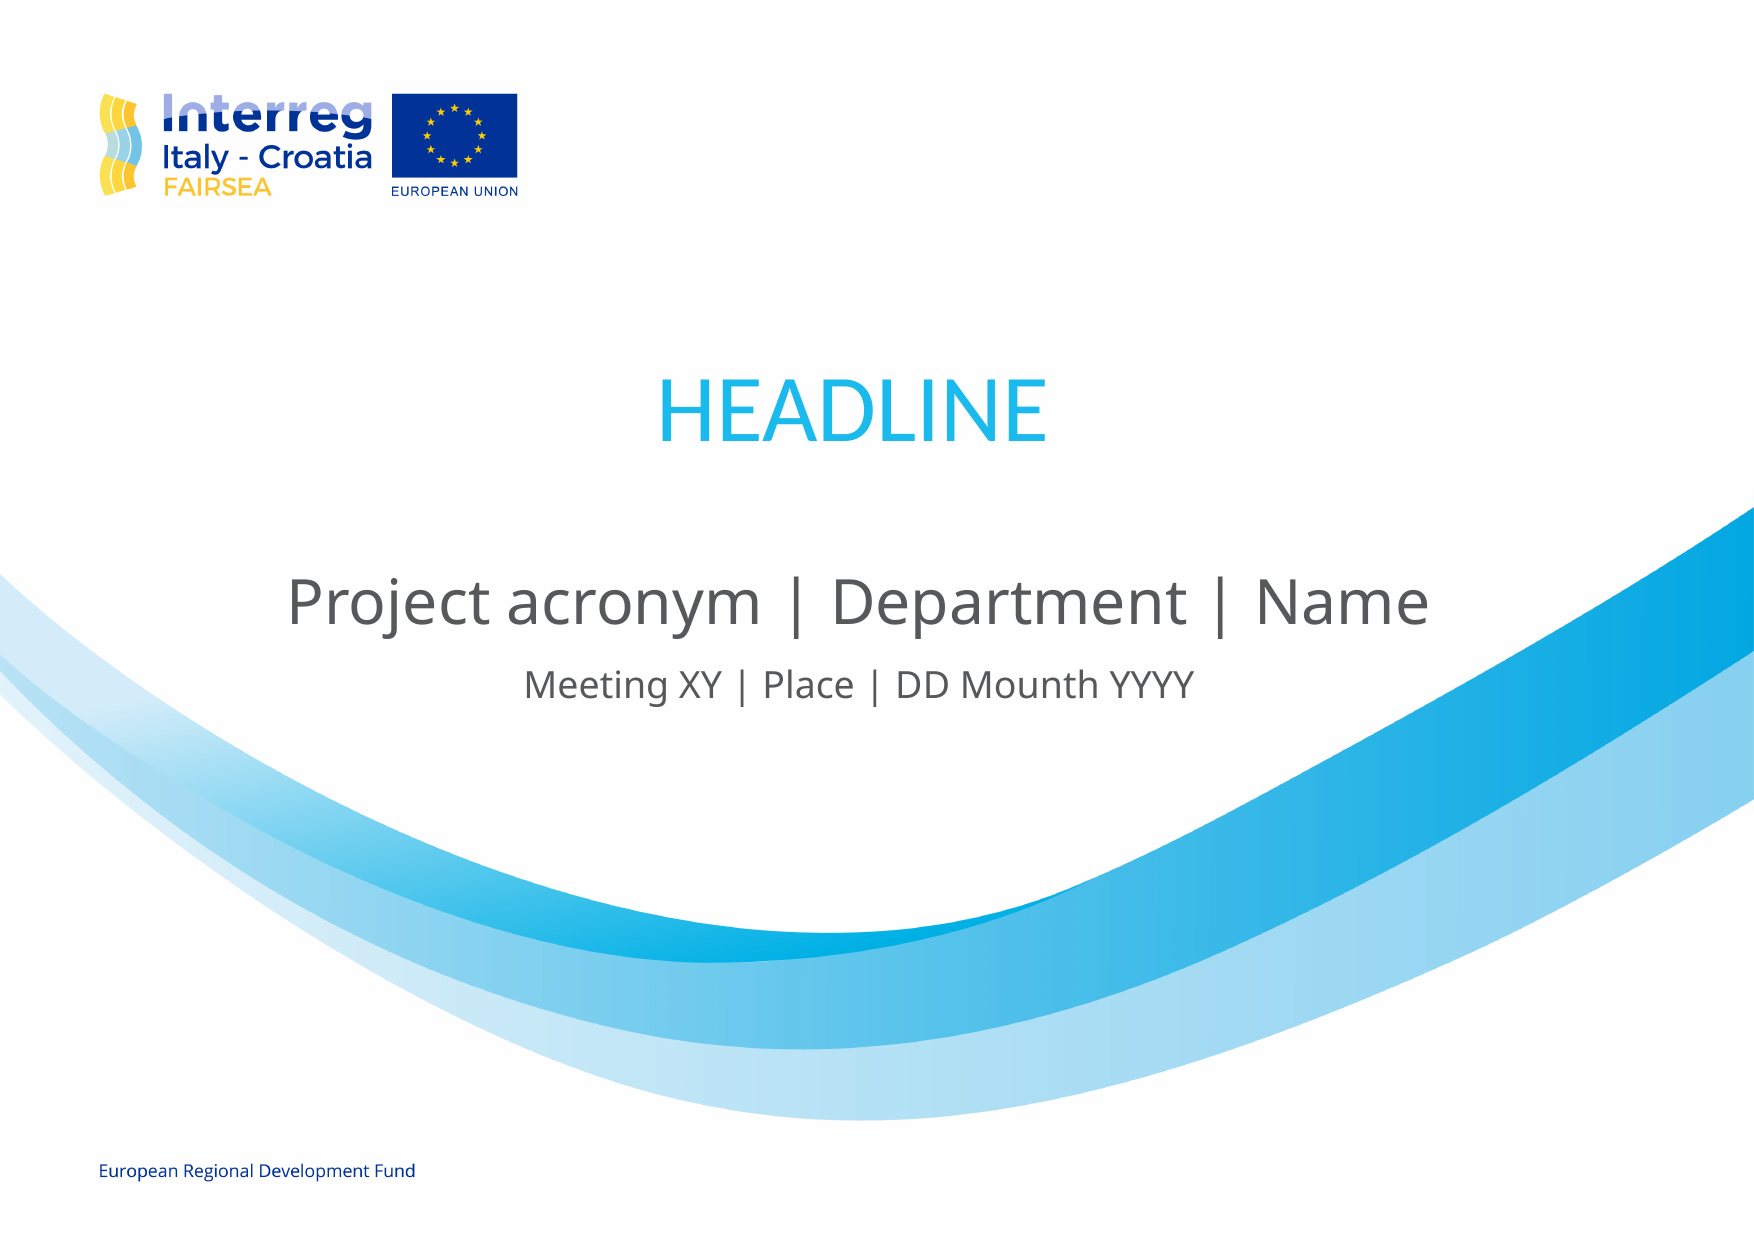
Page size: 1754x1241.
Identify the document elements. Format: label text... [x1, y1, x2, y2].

text_box Meeting XY | Place | DD Mounth YYYY [156, 652, 1563, 716]
text_box Project acronym | Department | Name [156, 553, 1563, 646]
picture [0, 0, 1754, 1241]
text_box HEADLINE [427, 337, 1279, 470]
